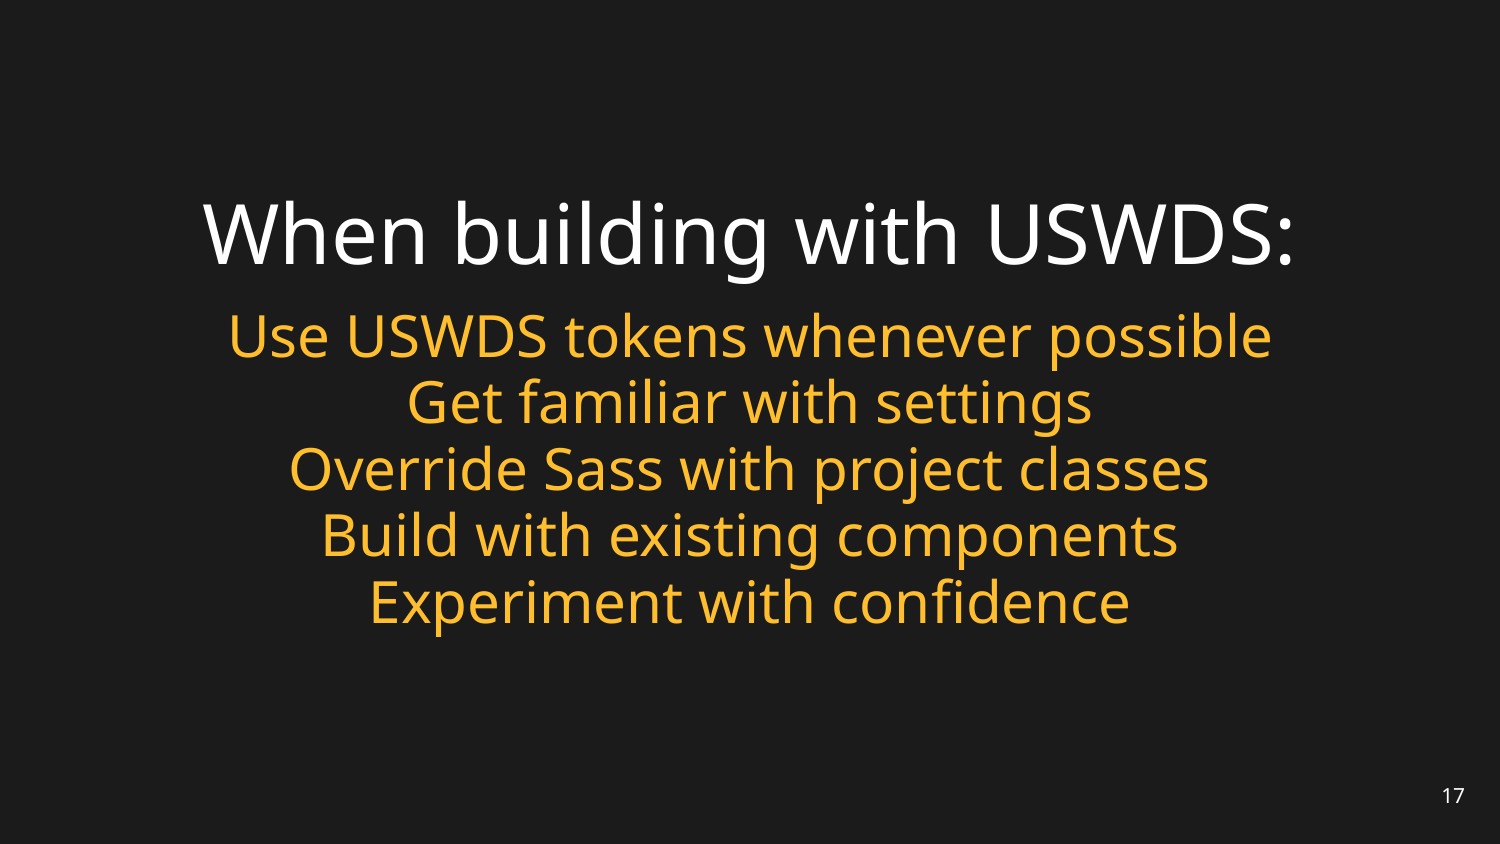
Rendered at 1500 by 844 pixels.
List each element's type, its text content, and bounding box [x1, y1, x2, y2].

title When building with USWDS: Use USWDS tokens whenever possible Get familiar with settings Override Sass with project classes Build with existing components Experiment with confidence [51, 72, 1449, 753]
slide_number 17 [1389, 764, 1480, 830]
